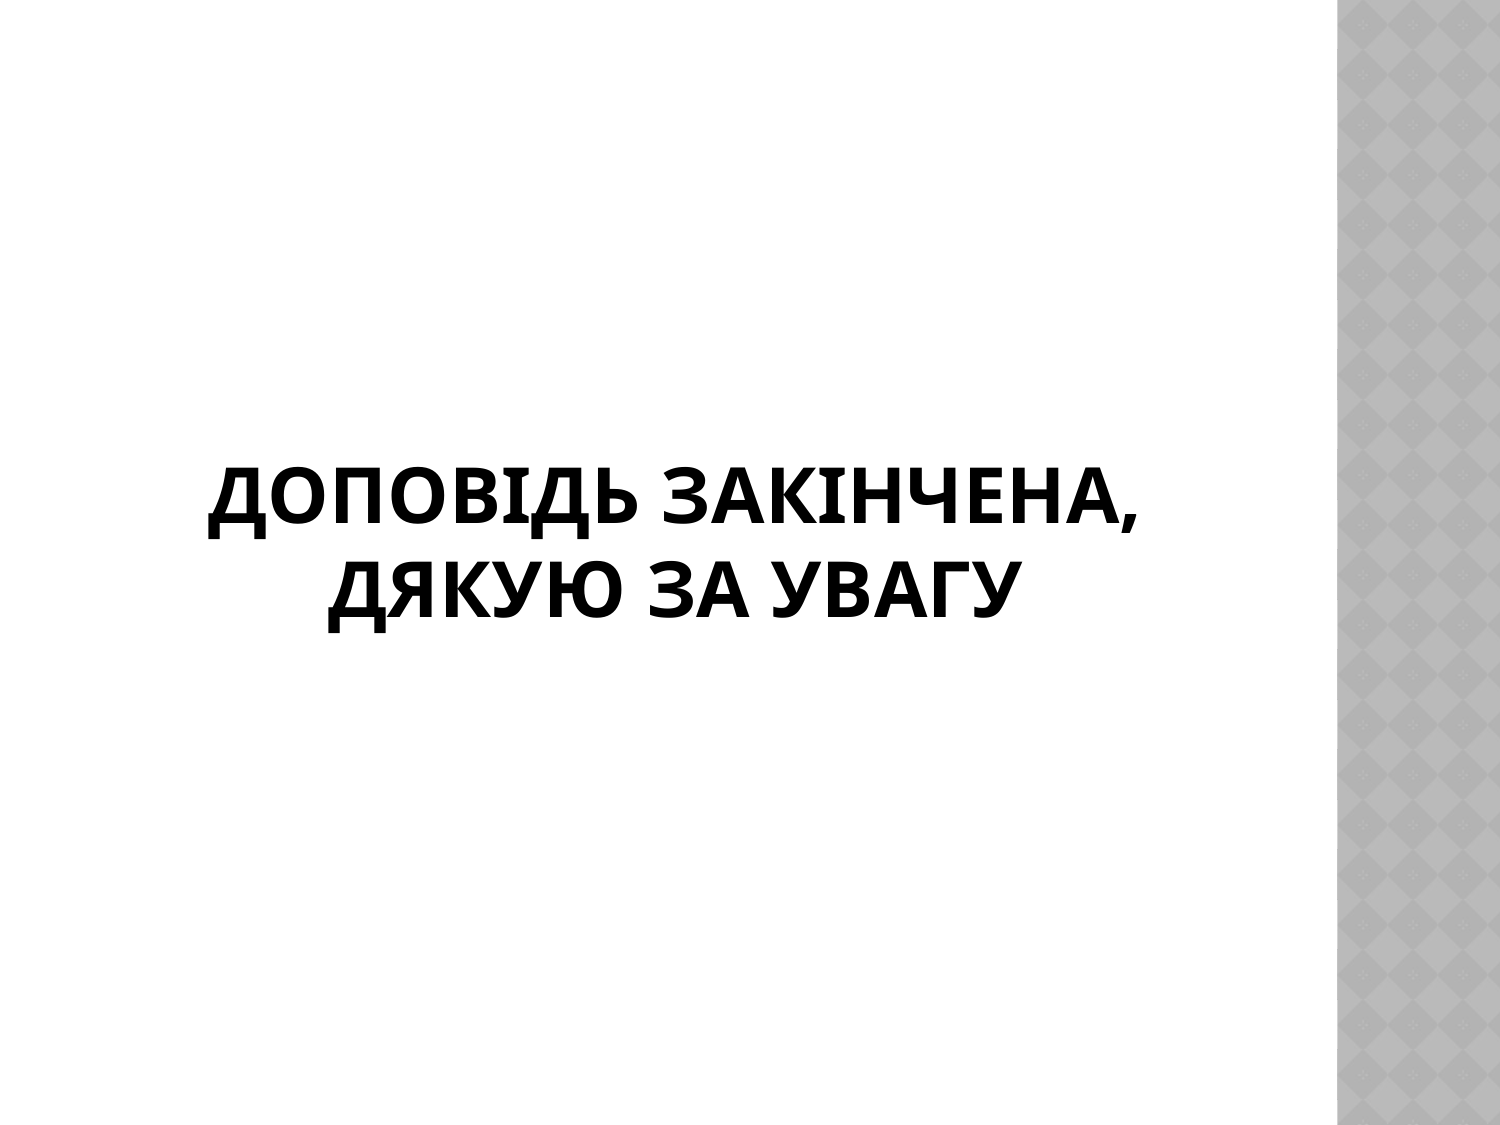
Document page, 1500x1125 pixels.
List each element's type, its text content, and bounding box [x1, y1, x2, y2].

title Доповідь закінчена, дякую за увагу [82, 445, 1270, 633]
